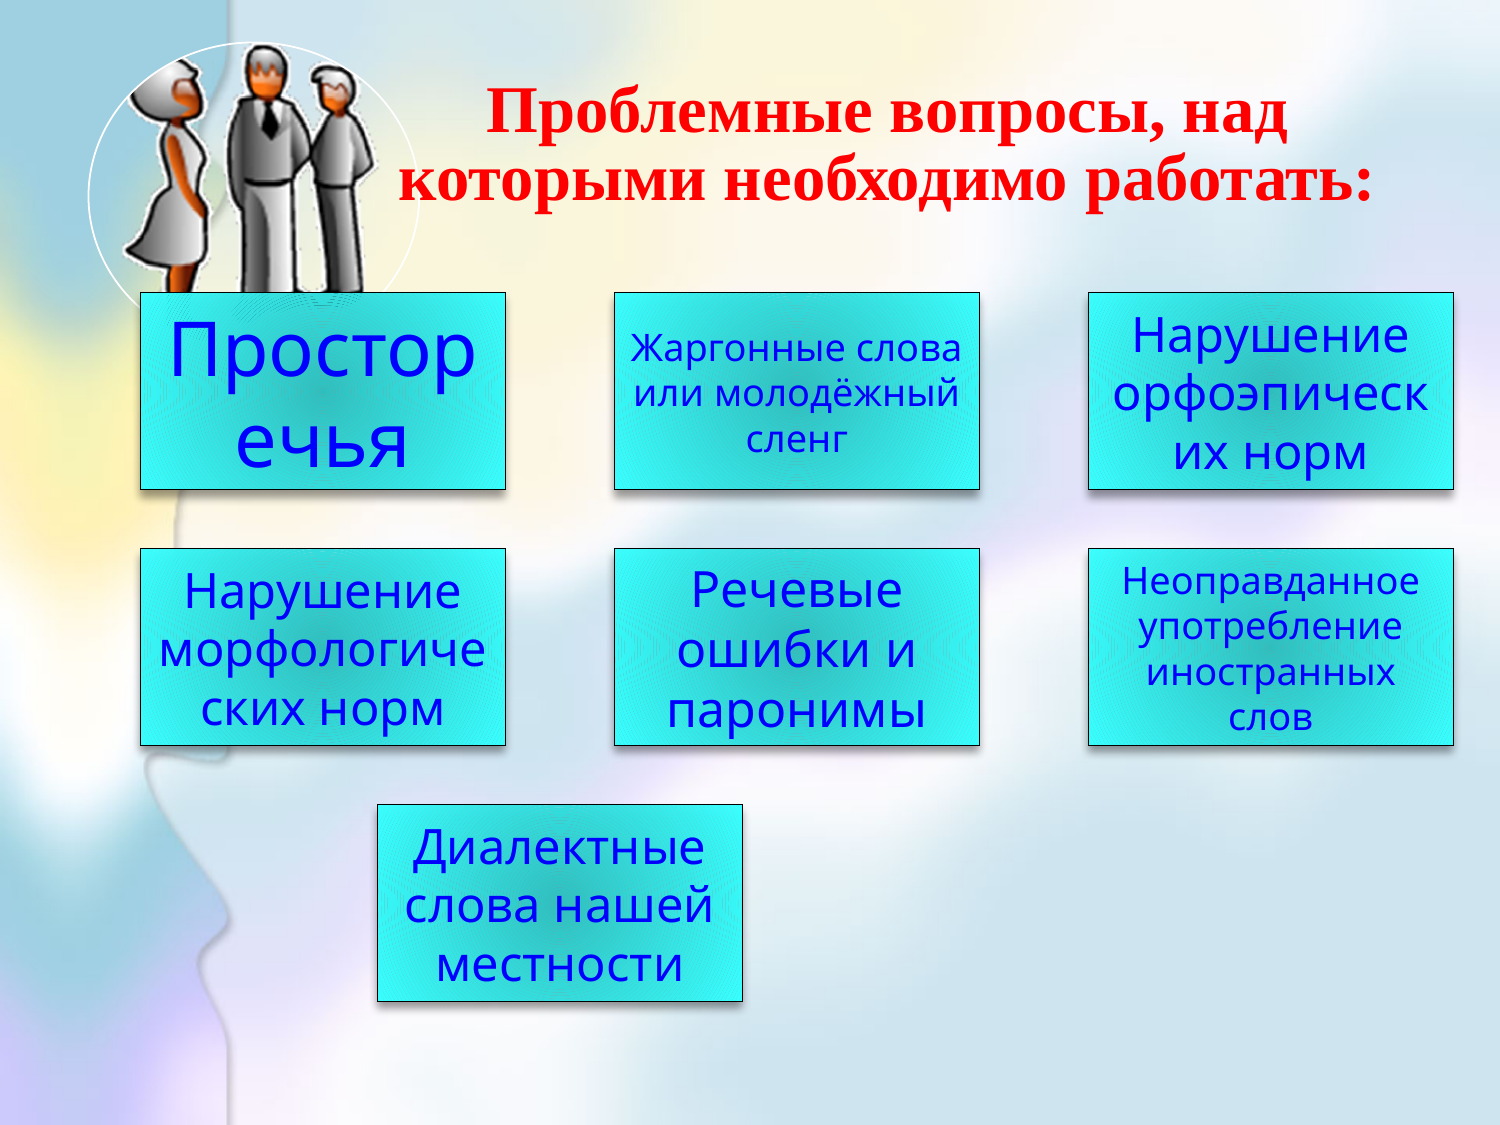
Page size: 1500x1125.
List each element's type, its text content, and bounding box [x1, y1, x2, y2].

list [140, 292, 1454, 1063]
title Проблемные вопросы, над которыми необходимо работать: [312, 70, 1464, 224]
text_box [87, 41, 418, 303]
picture [0, 0, 1500, 1125]
